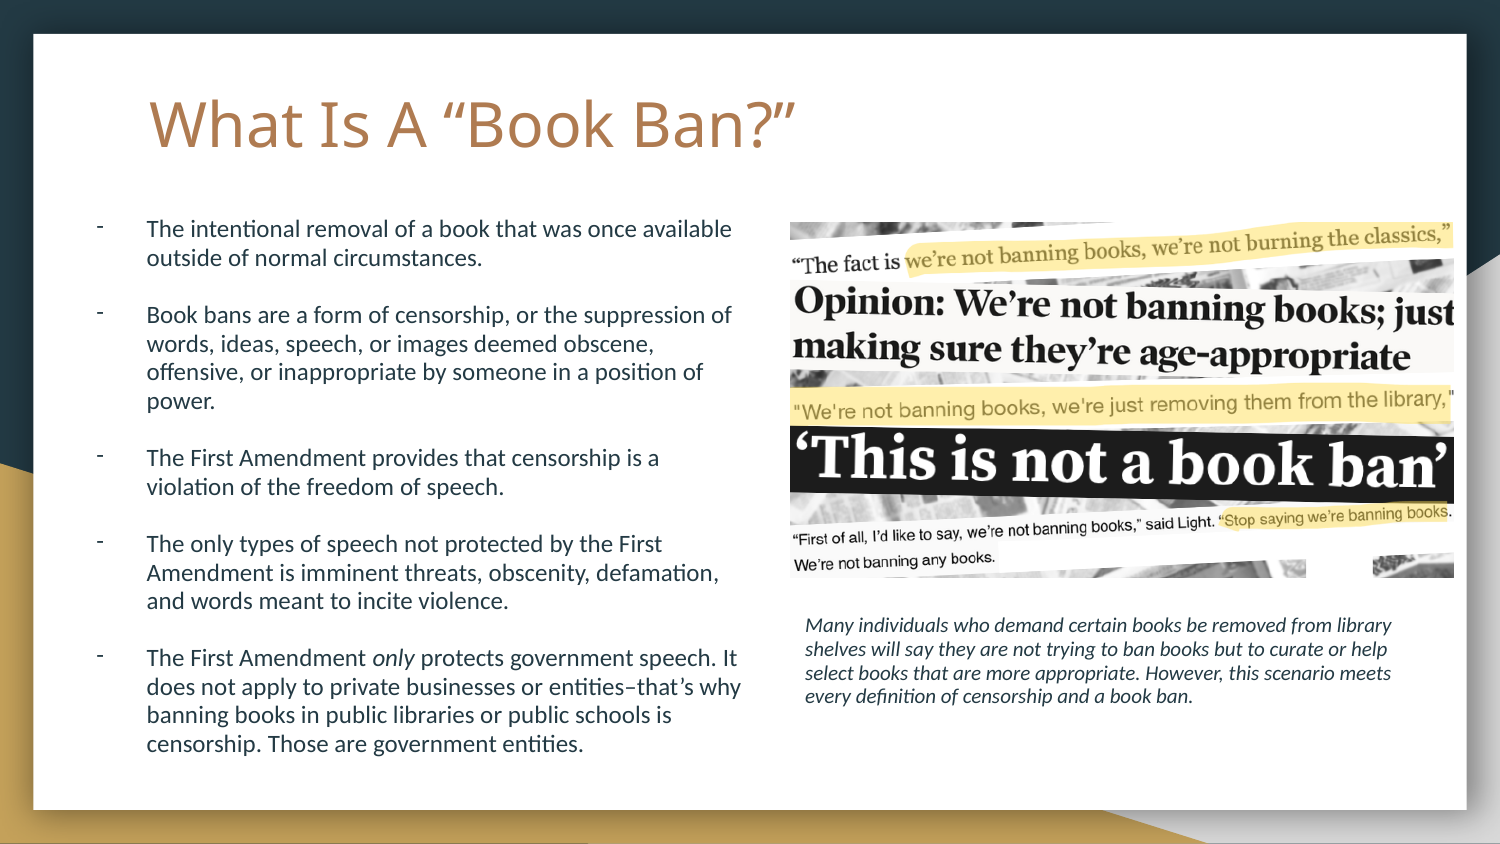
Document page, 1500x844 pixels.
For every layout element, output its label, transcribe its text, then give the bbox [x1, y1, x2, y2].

title What Is A “Book Ban?” [134, 65, 1366, 223]
text_box Many individuals who demand certain books be removed from library shelves will say they are not trying to ban books but to curate or help select books that are more appropriate. However, this scenario meets every definition of censorship and a book ban. [790, 598, 1444, 724]
list The intentional removal of a book that was once available outside of normal circumstances. Book bans are a form of censorship, or the suppression of words, ideas, speech, or images deemed obscene, offensive, or inappropriate by someone in a position of power. The First Amendment provides that censorship is a violation of the freedom of speech. The only types of speech not protected by the First Amendment is imminent threats, obscenity, defamation, and words meant to incite violence. The First Amendment only protects government speech. It does not apply to private businesses or entities–that’s why banning books in public libraries or public schools is censorship. Those are government entities. [56, 200, 766, 673]
picture [790, 221, 1454, 578]
